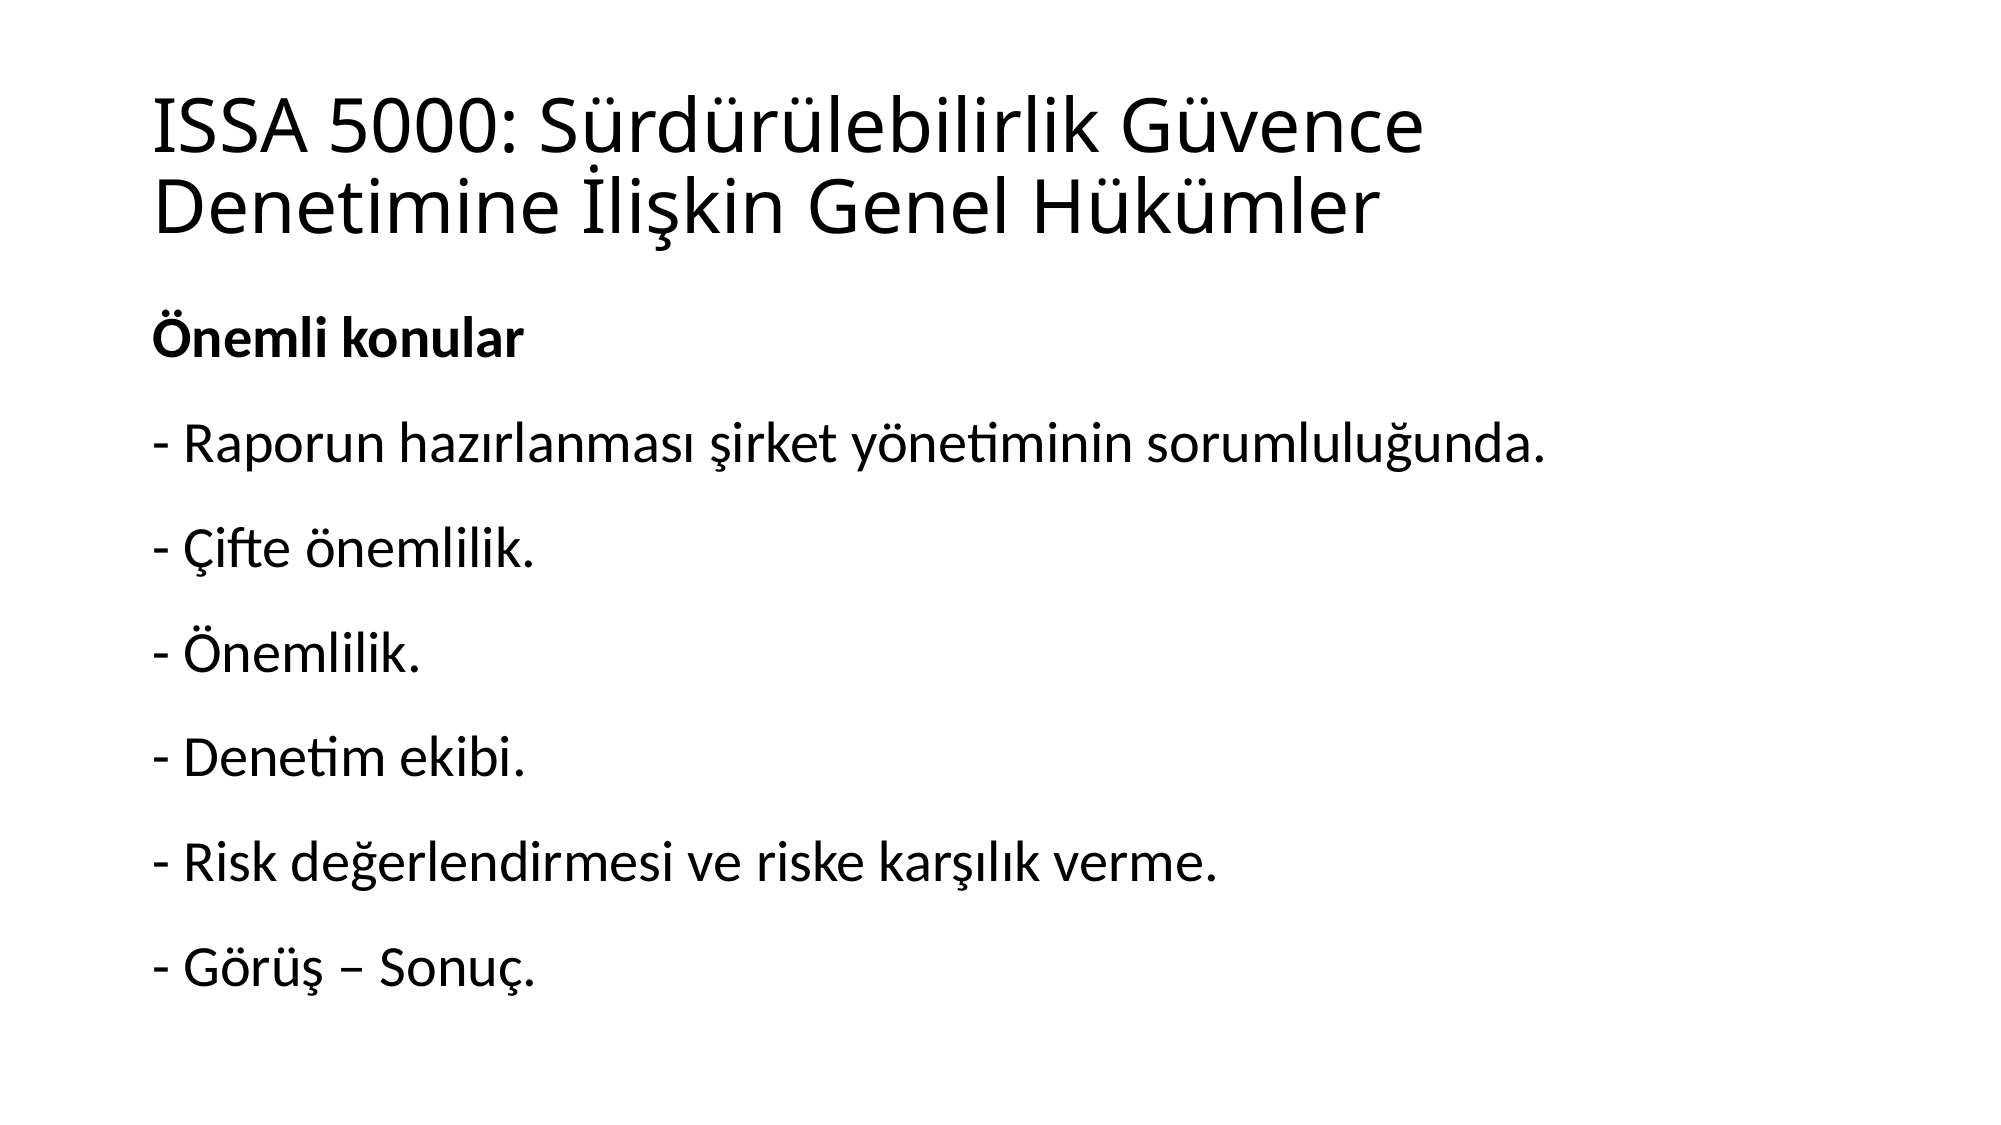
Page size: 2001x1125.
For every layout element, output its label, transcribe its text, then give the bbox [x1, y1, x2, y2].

title ISSA 5000: Sürdürülebilirlik Güvence Denetimine İlişkin Genel Hükümler [137, 59, 1863, 278]
list Önemli konular - Raporun hazırlanması şirket yönetiminin sorumluluğunda. - Çifte önemlilik. - Önemlilik. - Denetim ekibi. - Risk değerlendirmesi ve riske karşılık verme. - Görüş – Sonuç. [137, 299, 1863, 1014]
